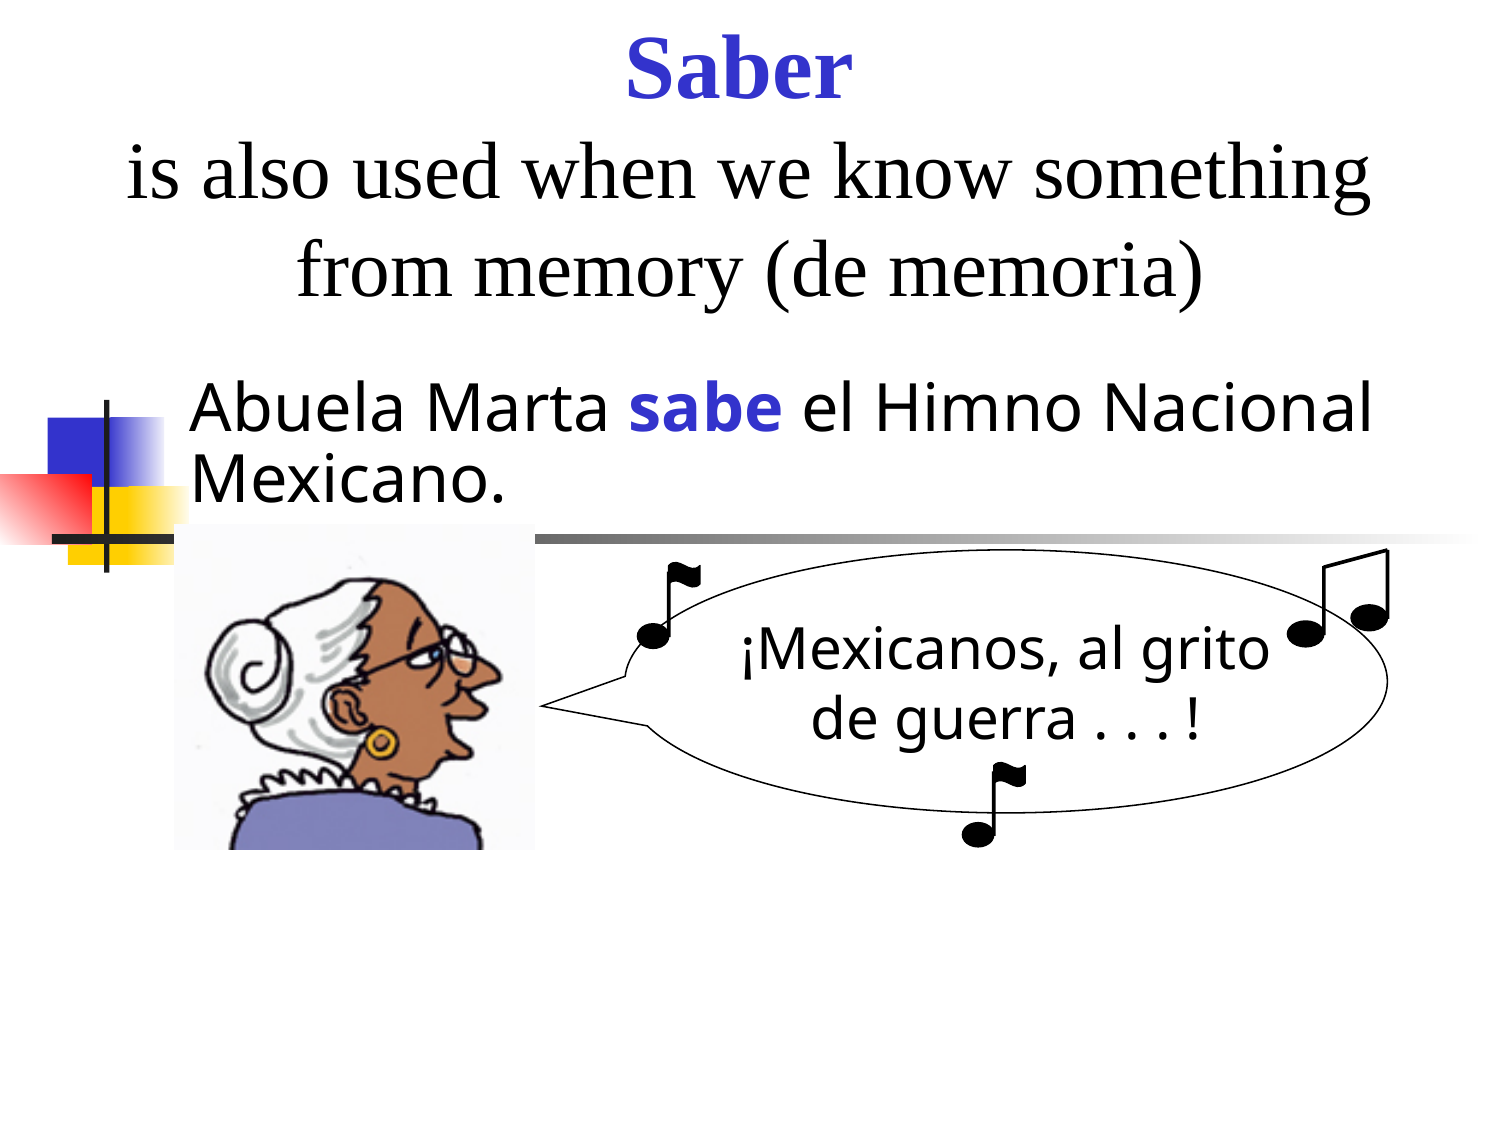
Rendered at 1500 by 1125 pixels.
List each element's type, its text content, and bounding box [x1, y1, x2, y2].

picture [174, 524, 535, 851]
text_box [1287, 549, 1388, 647]
text_box Saber is also used when we know something from memory (de memoria) [99, 0, 1400, 320]
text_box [637, 562, 701, 649]
text_box ¡Mexicanos, al grito de guerra . . . ! [541, 549, 1388, 813]
text_box Abuela Marta sabe el Himno Nacional Mexicano. [174, 366, 1488, 525]
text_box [962, 762, 1026, 848]
